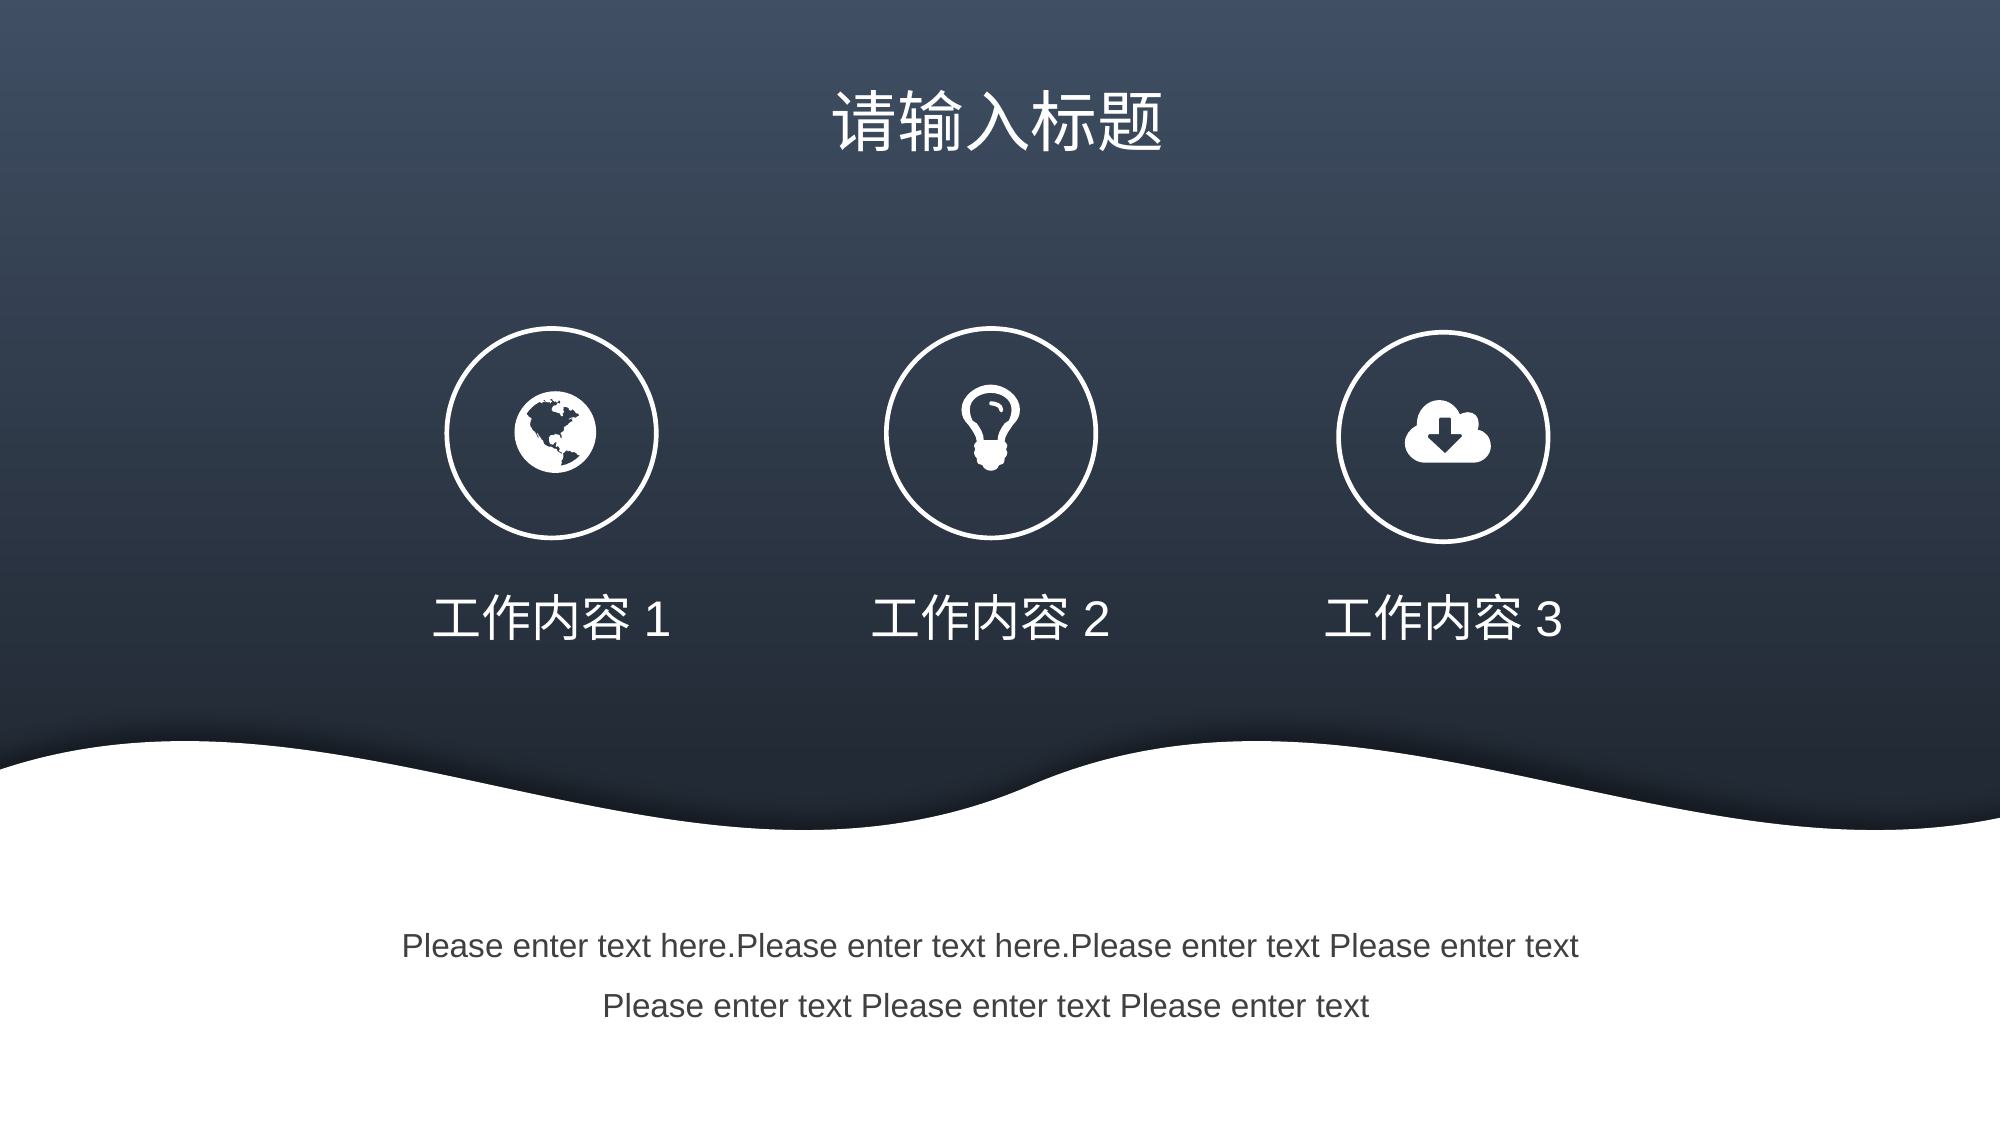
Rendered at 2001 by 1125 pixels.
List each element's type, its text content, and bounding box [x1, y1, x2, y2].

text_box 工作内容2 [822, 579, 1159, 654]
text_box [1337, 331, 1550, 543]
text_box Please enter text here.Please enter text here.Please enter text Please enter text Please enter text Please enter text Please enter text [370, 897, 1612, 1032]
text_box [0, 740, 2000, 1125]
text_box [1404, 400, 1491, 463]
text_box [445, 327, 658, 539]
text_box [514, 391, 597, 473]
text_box 请输入标题 [815, 72, 1180, 167]
text_box 工作内容1 [383, 579, 720, 654]
text_box [885, 327, 1097, 539]
text_box [0, 0, 2000, 803]
text_box [961, 384, 1020, 471]
text_box 工作内容3 [1275, 579, 1612, 654]
